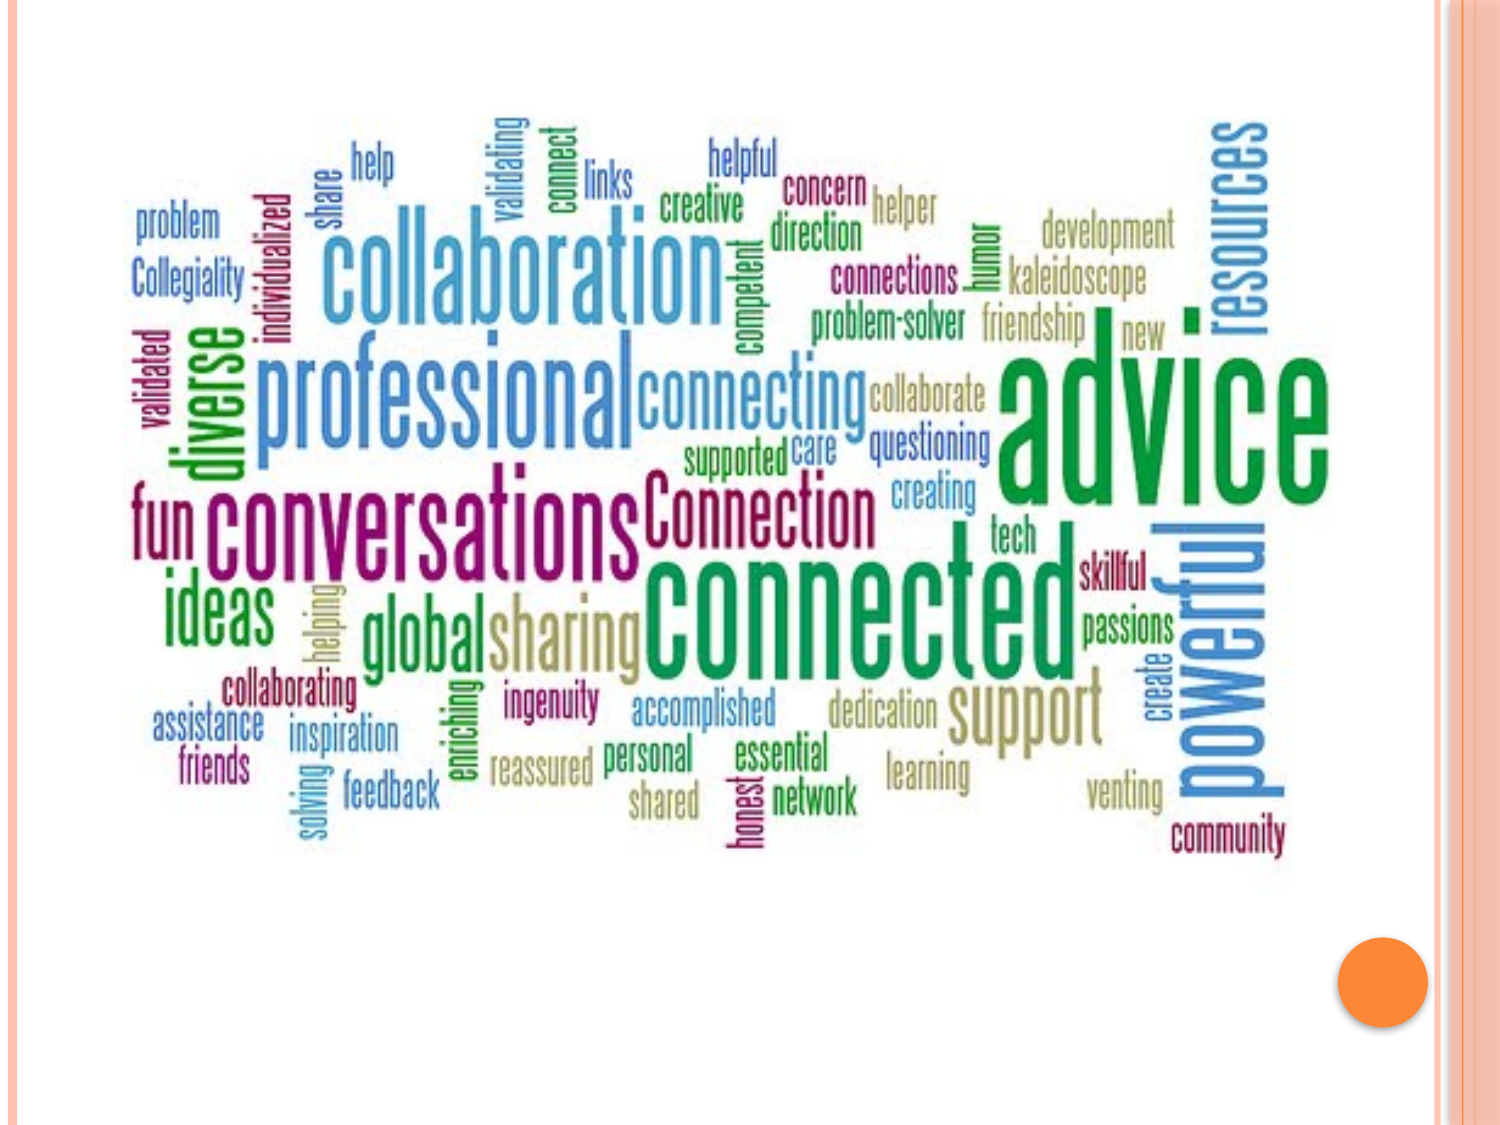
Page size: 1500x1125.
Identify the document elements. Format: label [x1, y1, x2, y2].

picture [123, 77, 1342, 906]
